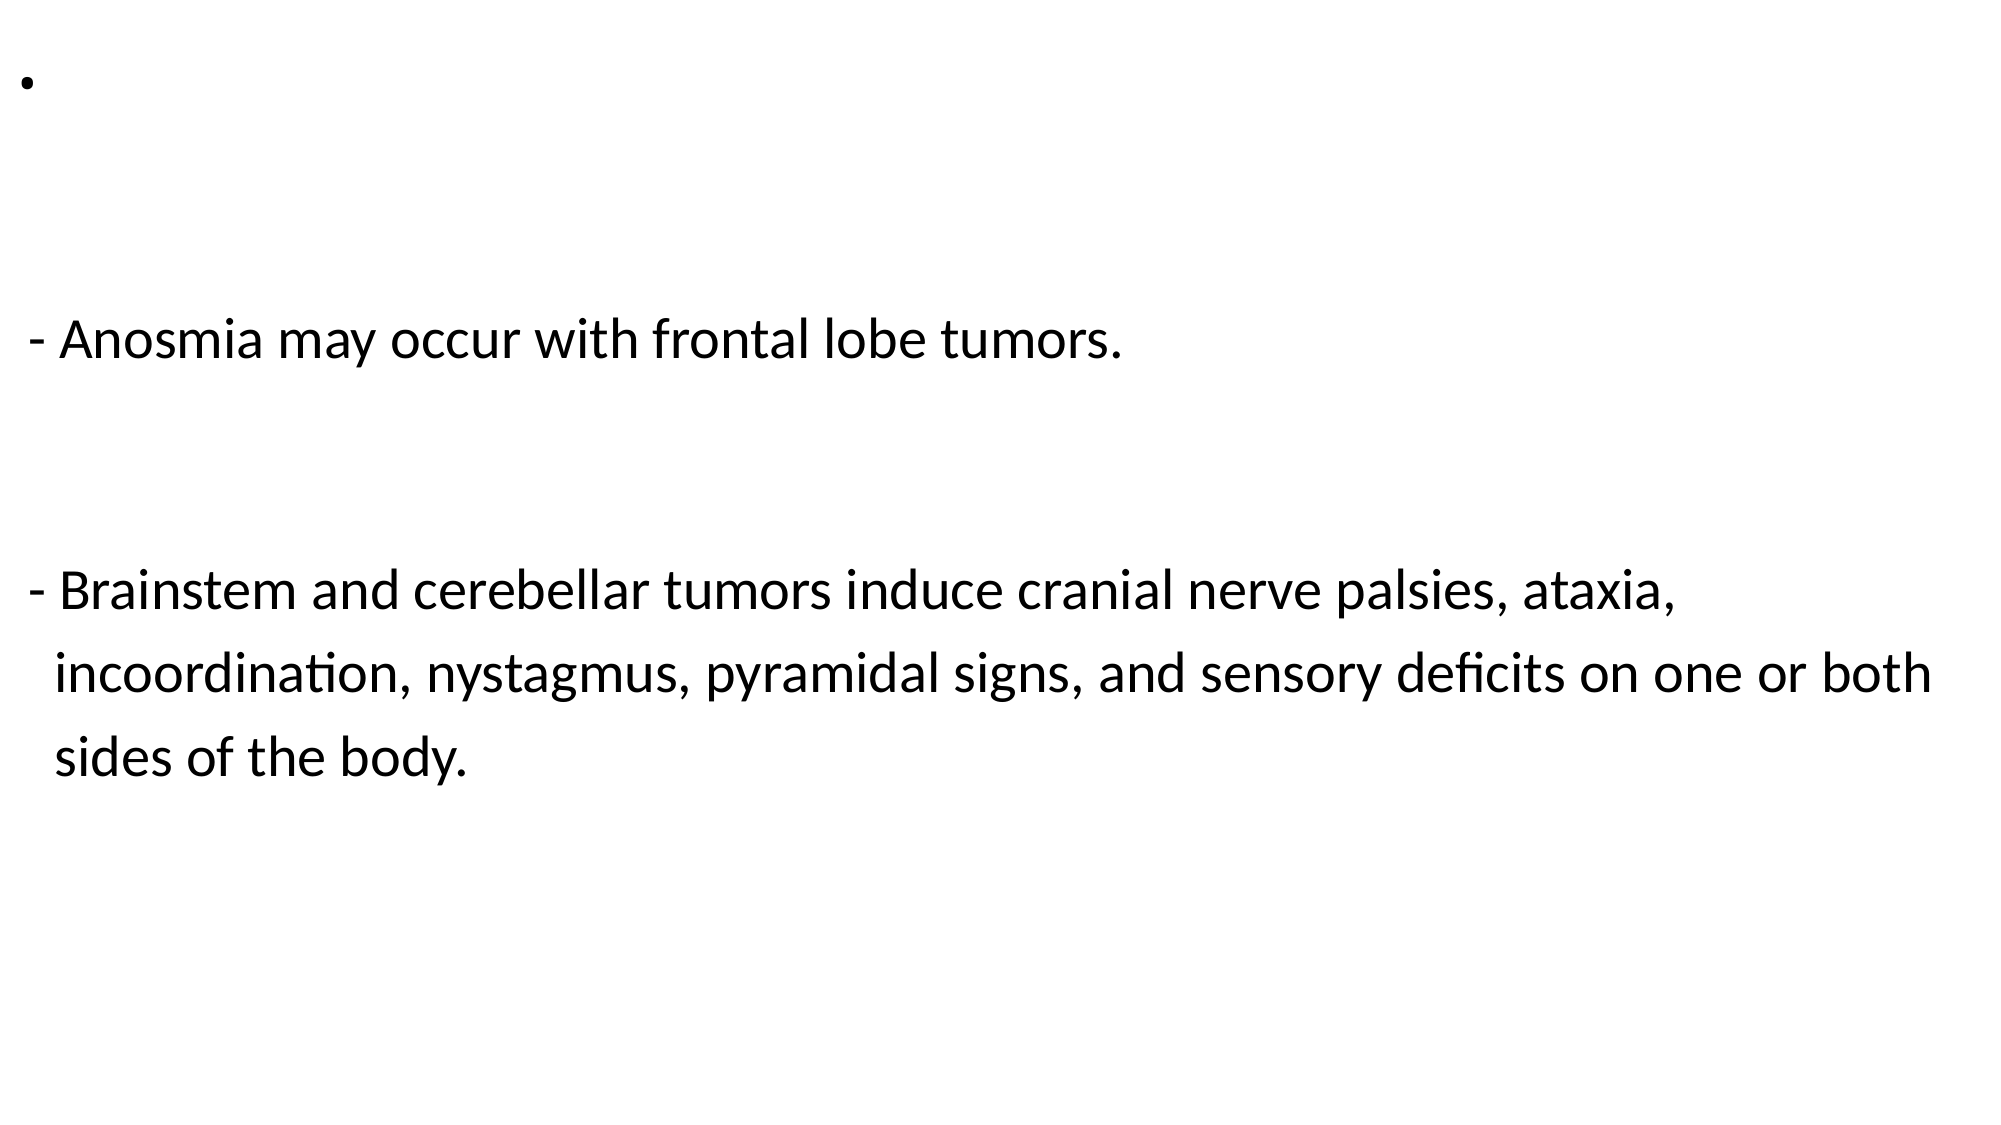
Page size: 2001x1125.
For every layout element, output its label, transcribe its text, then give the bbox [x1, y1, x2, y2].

title . [0, 0, 1863, 119]
list - Anosmia may occur with frontal lobe tumors. - Brainstem and cerebellar tumors induce cranial nerve palsies, ataxia, incoordination, nystagmus, pyramidal signs, and sensory deficits on one or both sides of the body. [0, 133, 2000, 1125]
